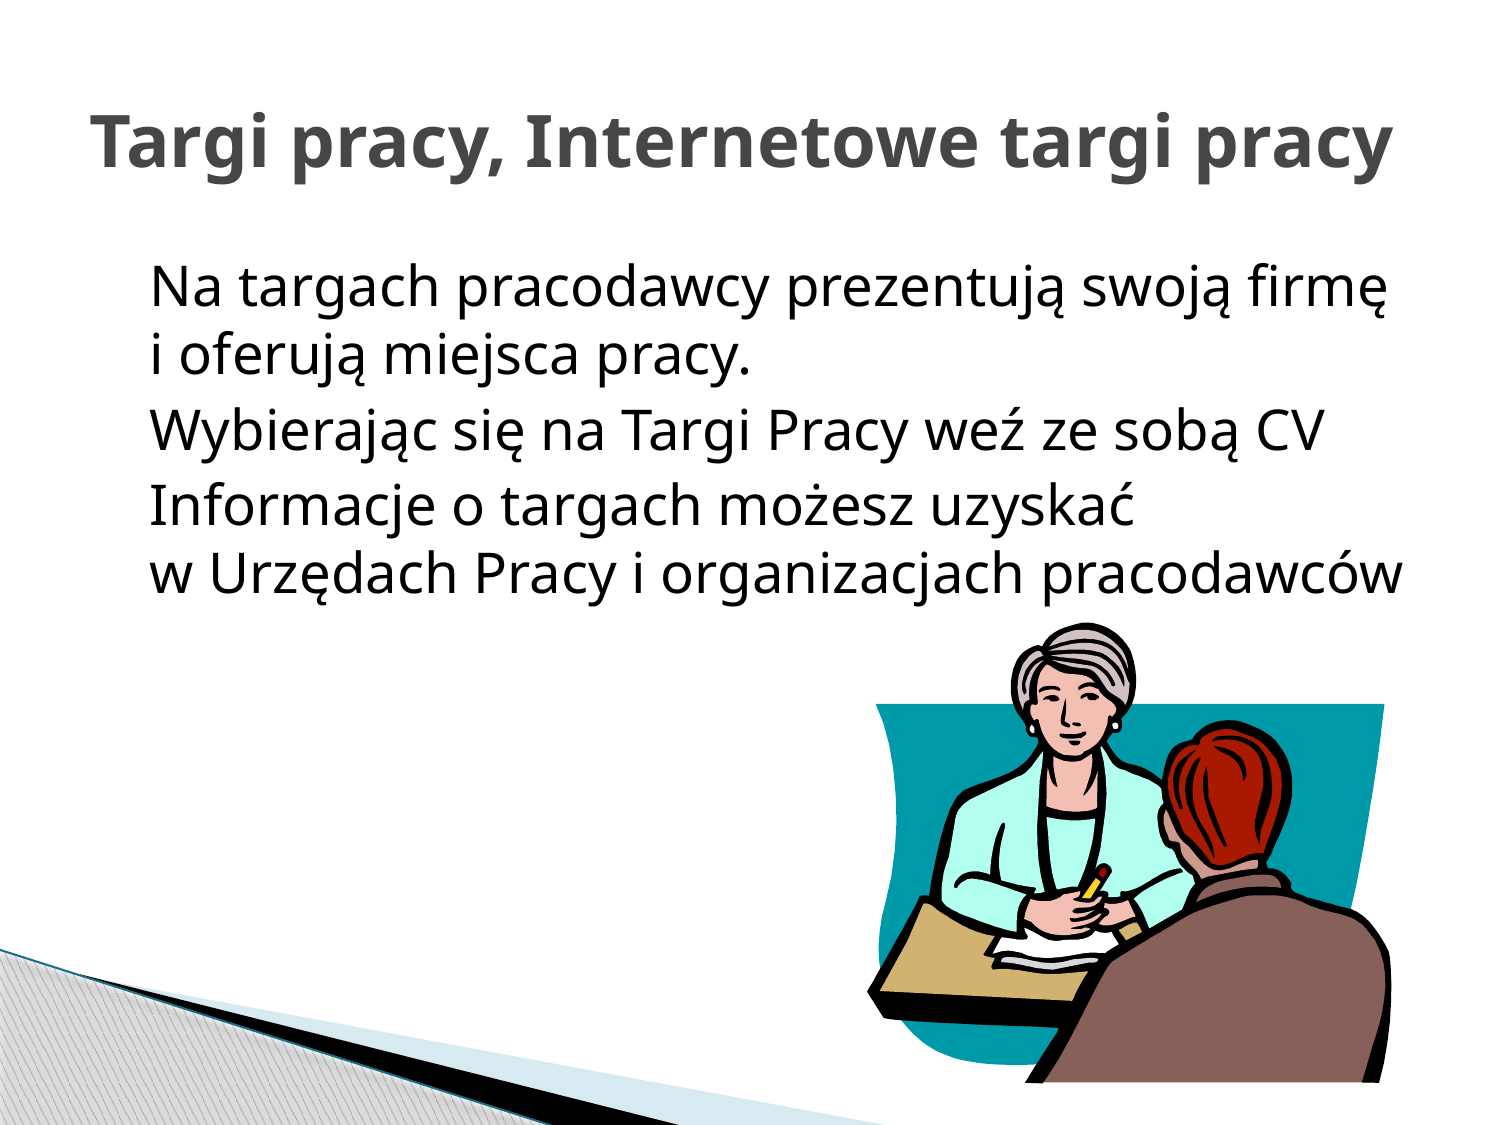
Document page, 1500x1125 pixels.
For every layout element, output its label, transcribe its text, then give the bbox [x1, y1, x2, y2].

picture [866, 620, 1395, 1084]
list Na targach pracodawcy prezentują swoją firmę i oferują miejsca pracy. Wybierając się na Targi Pracy weź ze sobą CV Informacje o targach możesz uzyskać w Urzędach Pracy i organizacjach pracodawców [75, 243, 1425, 986]
title Targi pracy, Internetowe targi pracy [75, 45, 1425, 233]
